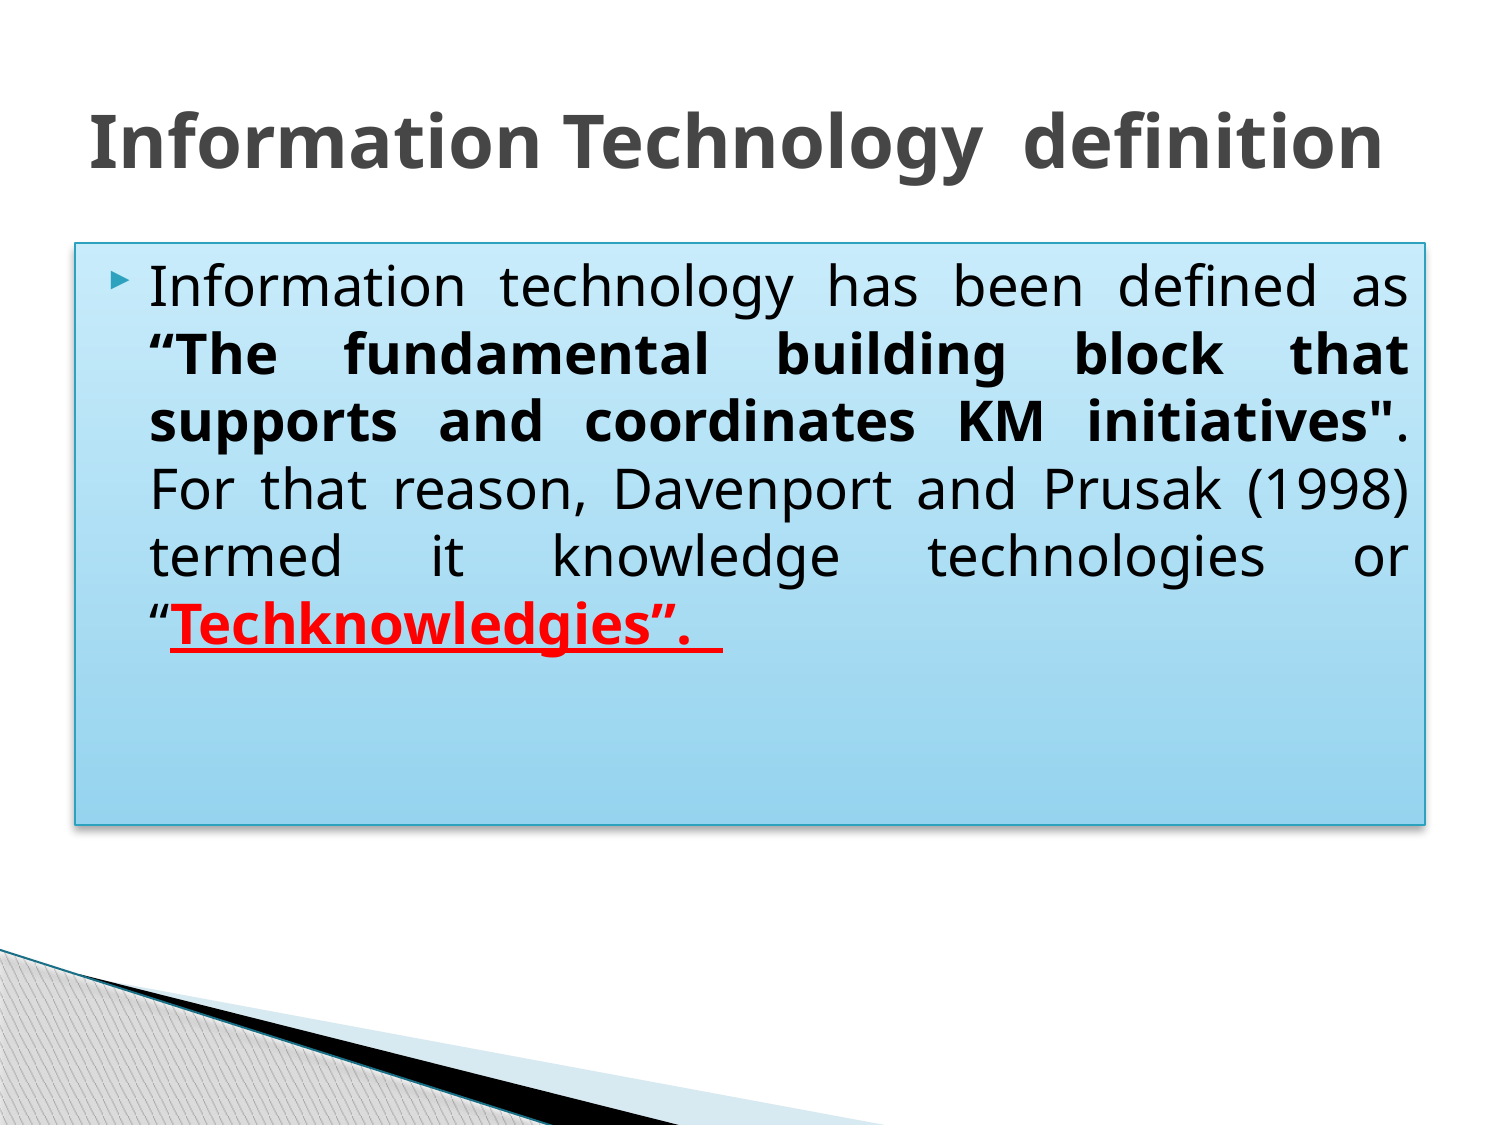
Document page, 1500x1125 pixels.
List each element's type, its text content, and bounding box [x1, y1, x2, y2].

title Information Technology definition [75, 45, 1425, 233]
list Information technology has been defined as “The fundamental building block that supports and coordinates KM initiatives". For that reason, Davenport and Prusak (1998) termed it knowledge technologies or “Techknowledgies”. [74, 242, 1426, 826]
